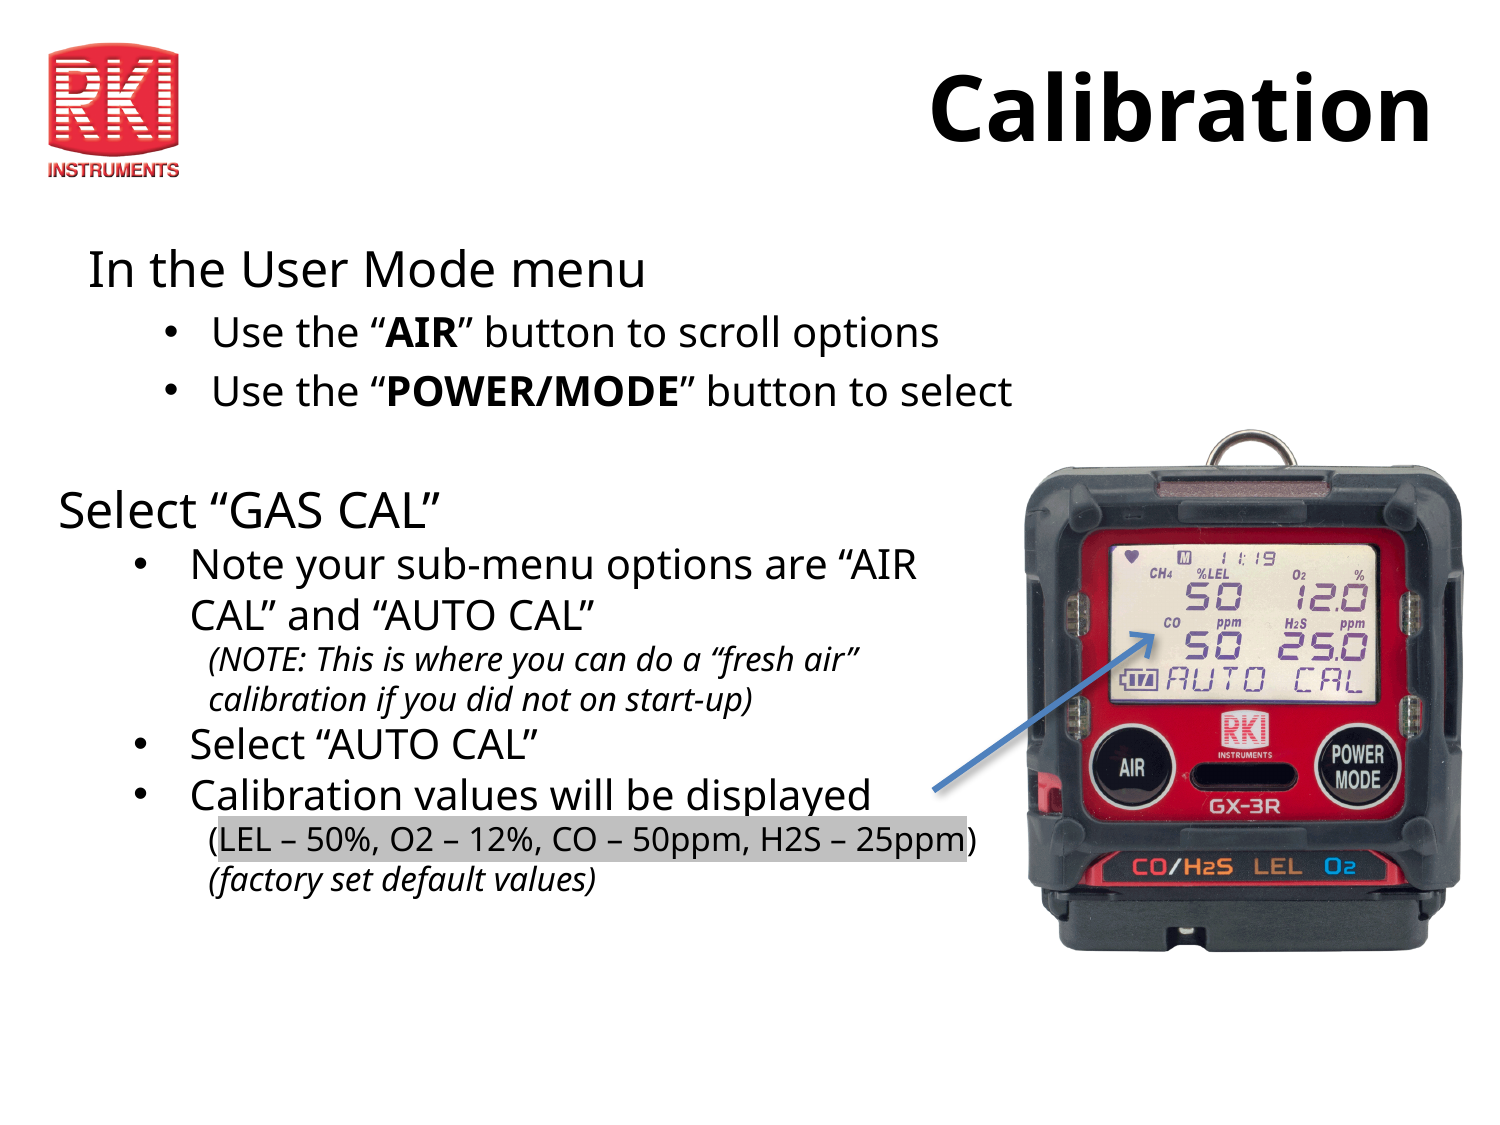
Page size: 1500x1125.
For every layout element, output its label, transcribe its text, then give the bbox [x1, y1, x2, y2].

list In the User Mode menu Use the “AIR” button to scroll options Use the “POWER/MODE” button to select [73, 230, 1424, 973]
picture [37, 37, 188, 184]
picture [974, 373, 1500, 1008]
text_box Select “GAS CAL” Note your sub-menu options are “AIR CAL” and “AUTO CAL” (NOTE: This is where you can do a “fresh air” calibration if you did not on start-up) Select “AUTO CAL” Calibration values will be displayed (LEL – 50%, O2 – 12%, CO – 50ppm, H2S – 25ppm) (factory set default values) [43, 471, 73, 906]
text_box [932, 634, 1155, 791]
title Calibration [175, 49, 1451, 161]
